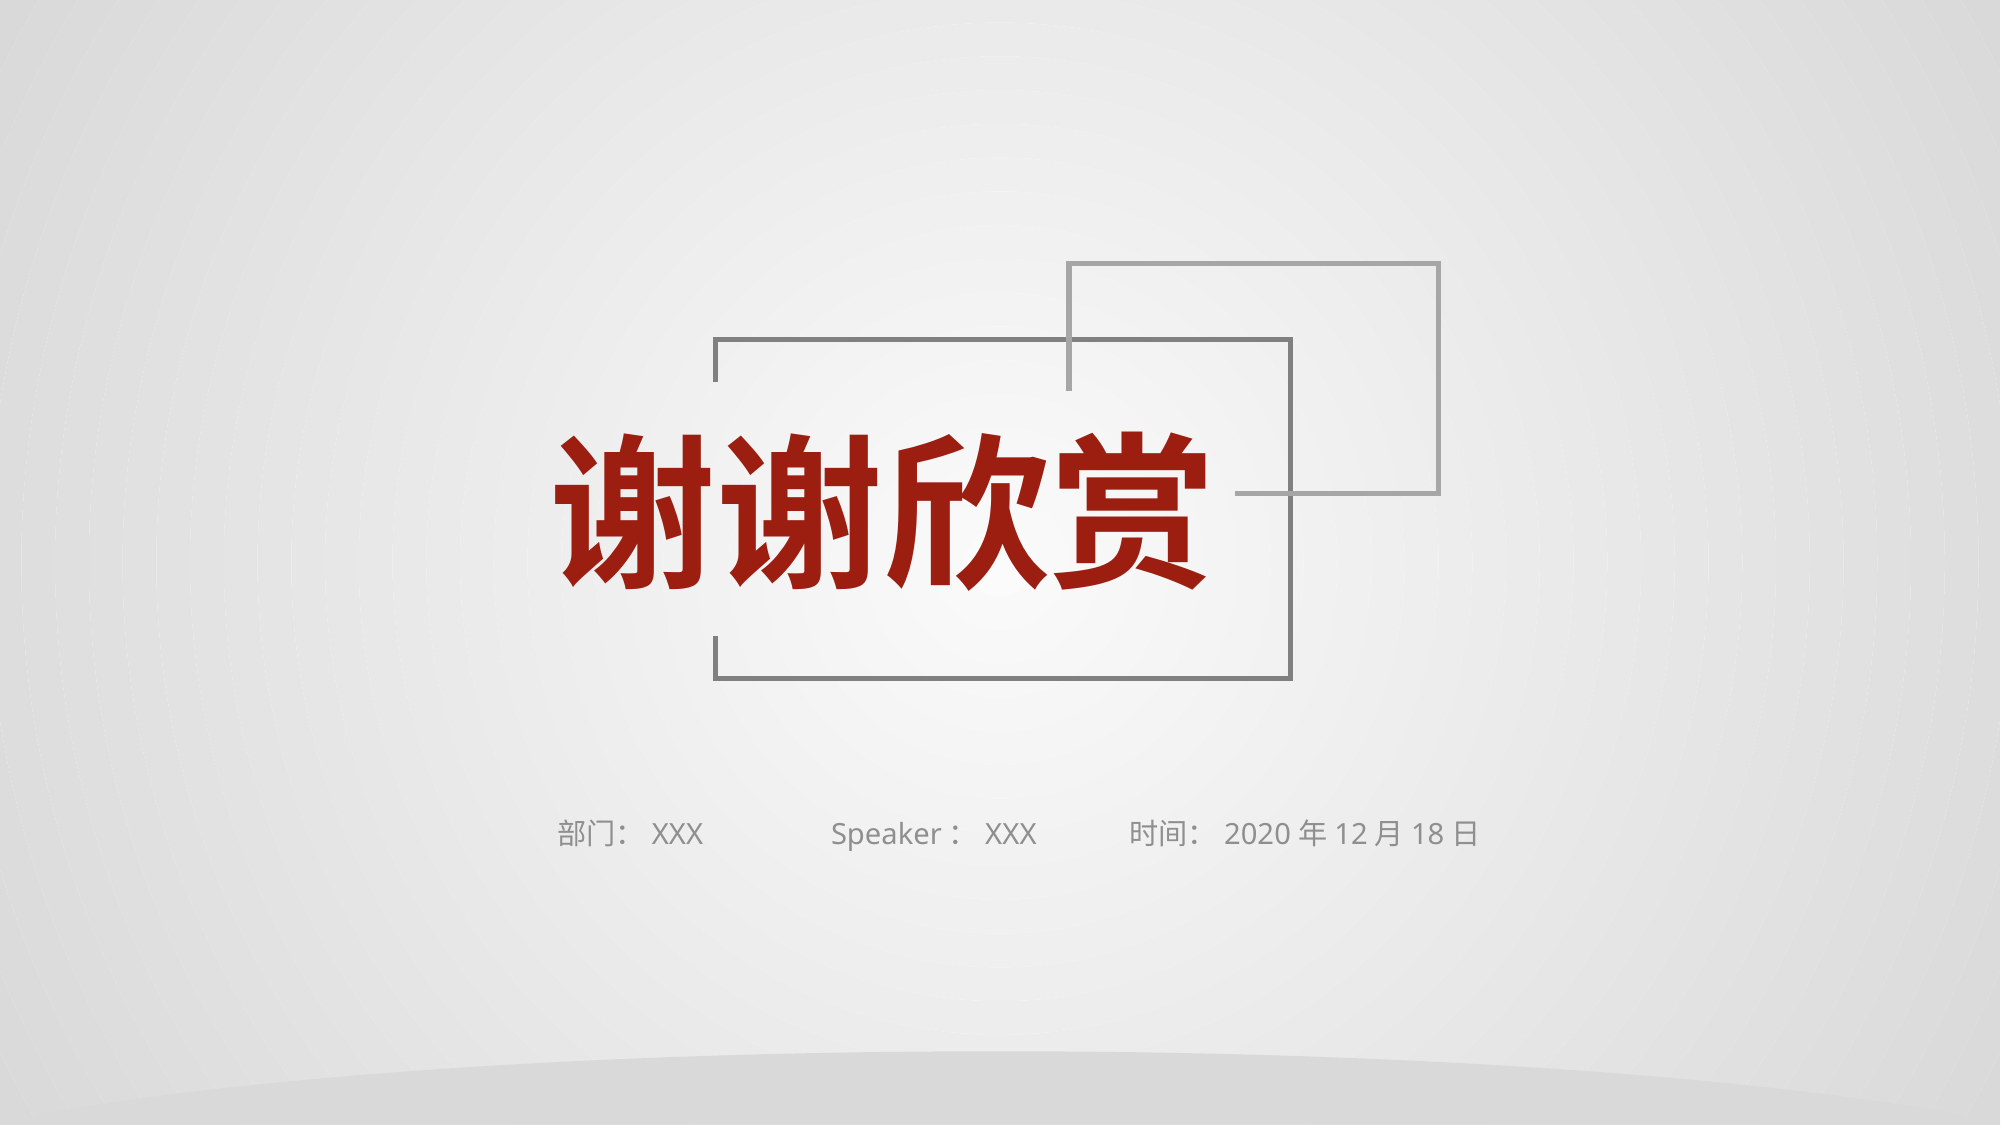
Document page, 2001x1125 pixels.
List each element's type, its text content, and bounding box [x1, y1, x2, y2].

text_box 谢谢欣赏 [510, 401, 1257, 617]
text_box [715, 494, 1292, 680]
text_box Speaker：XXX [826, 808, 1109, 858]
text_box 部门：XXX [435, 808, 826, 858]
text_box 时间：2020年12月18日 [1109, 808, 1501, 858]
text_box [1068, 262, 1440, 494]
text_box [715, 338, 1083, 401]
